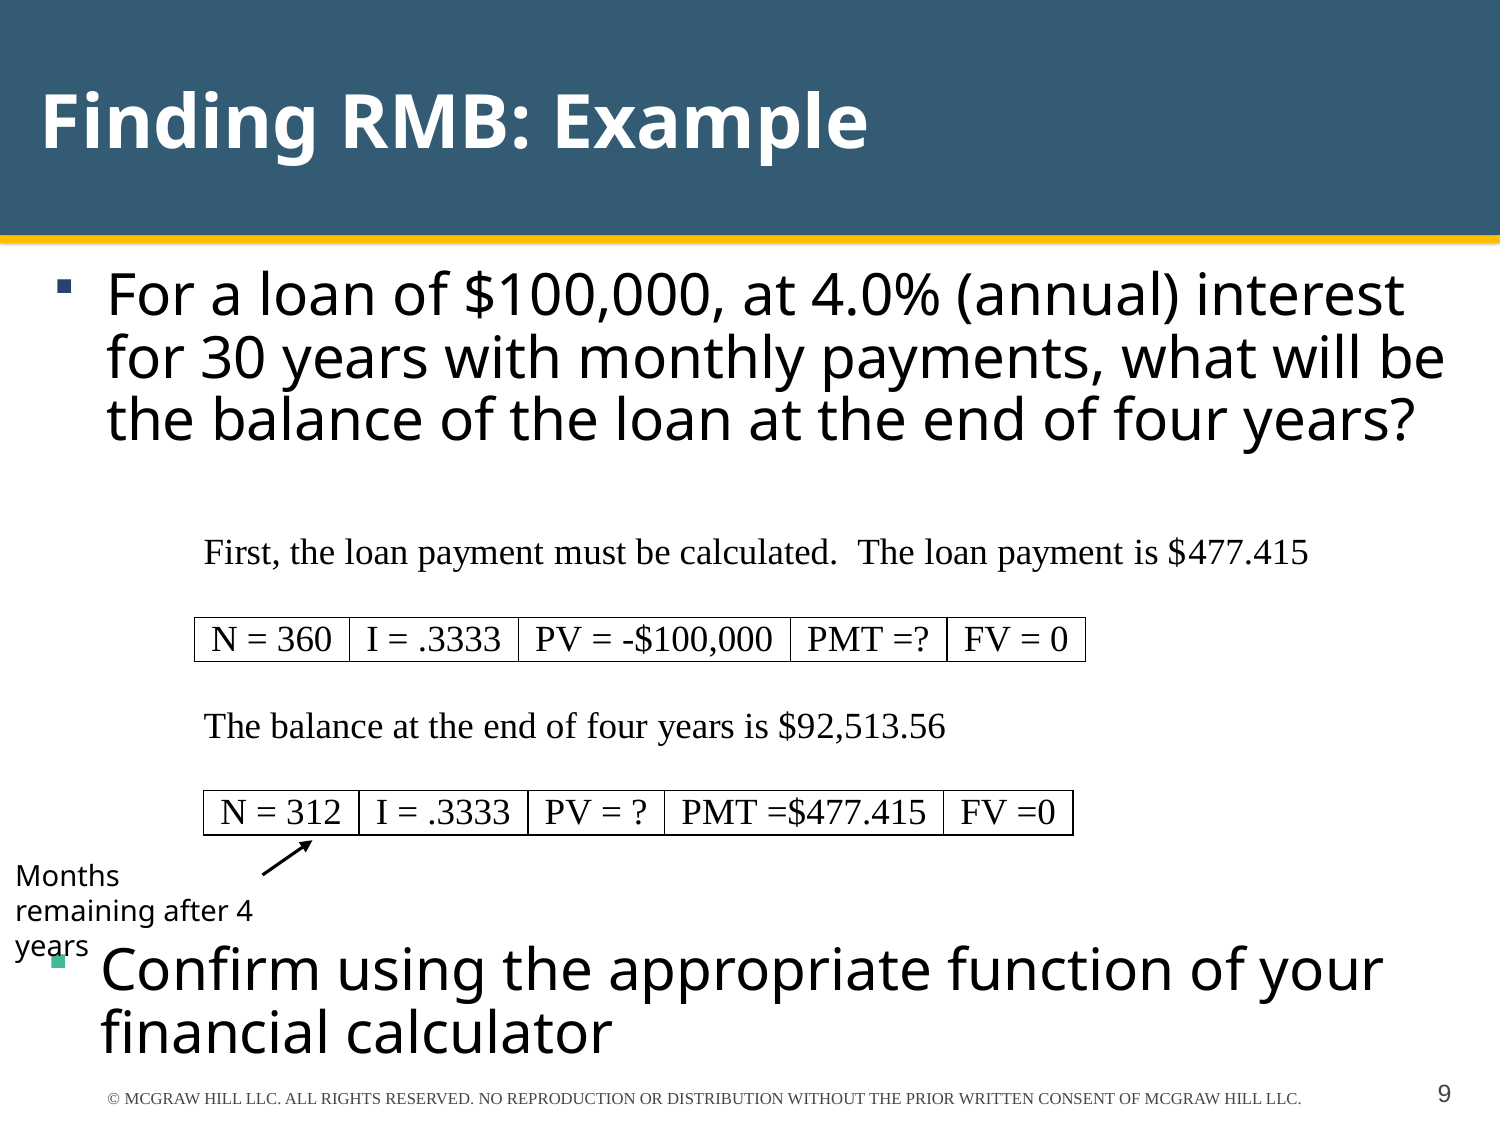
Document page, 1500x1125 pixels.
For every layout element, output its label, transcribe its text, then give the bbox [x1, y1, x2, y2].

slide_number 9 [1345, 1062, 1467, 1108]
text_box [74, 531, 1454, 946]
text_box Confirm using the appropriate function of your financial calculator [19, 924, 1463, 1100]
title Finding RMB: Example [24, 24, 1375, 213]
footer © MCGRAW HILL LLC. ALL RIGHTS RESERVED. NO REPRODUCTION OR DISTRIBUTION WITHOUT THE PRIOR WRITTEN CONSENT OF MCGRAW HILL LLC. [75, 1062, 1337, 1108]
list For a loan of $100,000, at 4.0% (annual) interest for 30 years with monthly payments, what will be the balance of the loan at the end of four years? [24, 249, 1469, 500]
text_box Months remaining after 4 years [0, 849, 275, 970]
